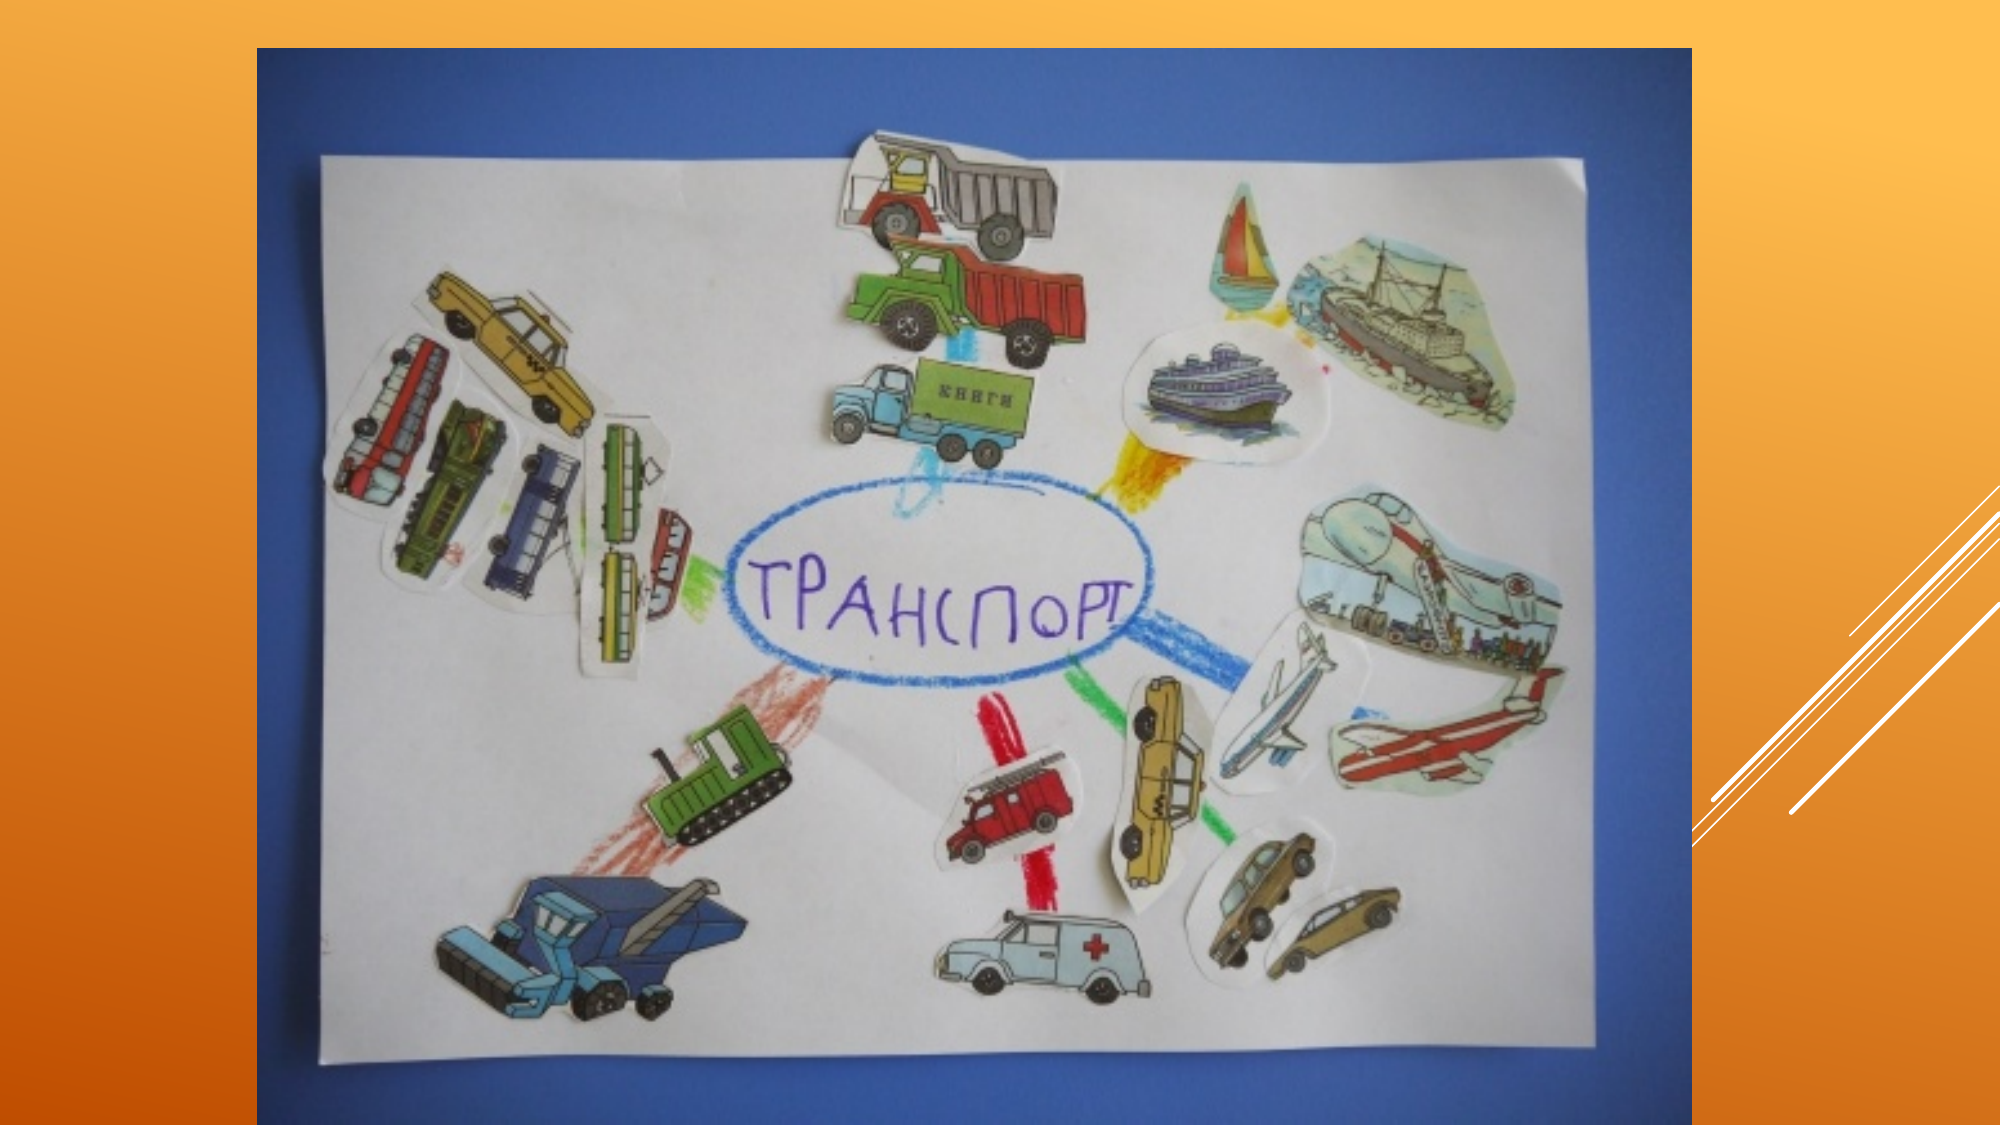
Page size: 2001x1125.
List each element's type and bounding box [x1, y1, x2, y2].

picture [257, 48, 1692, 1125]
